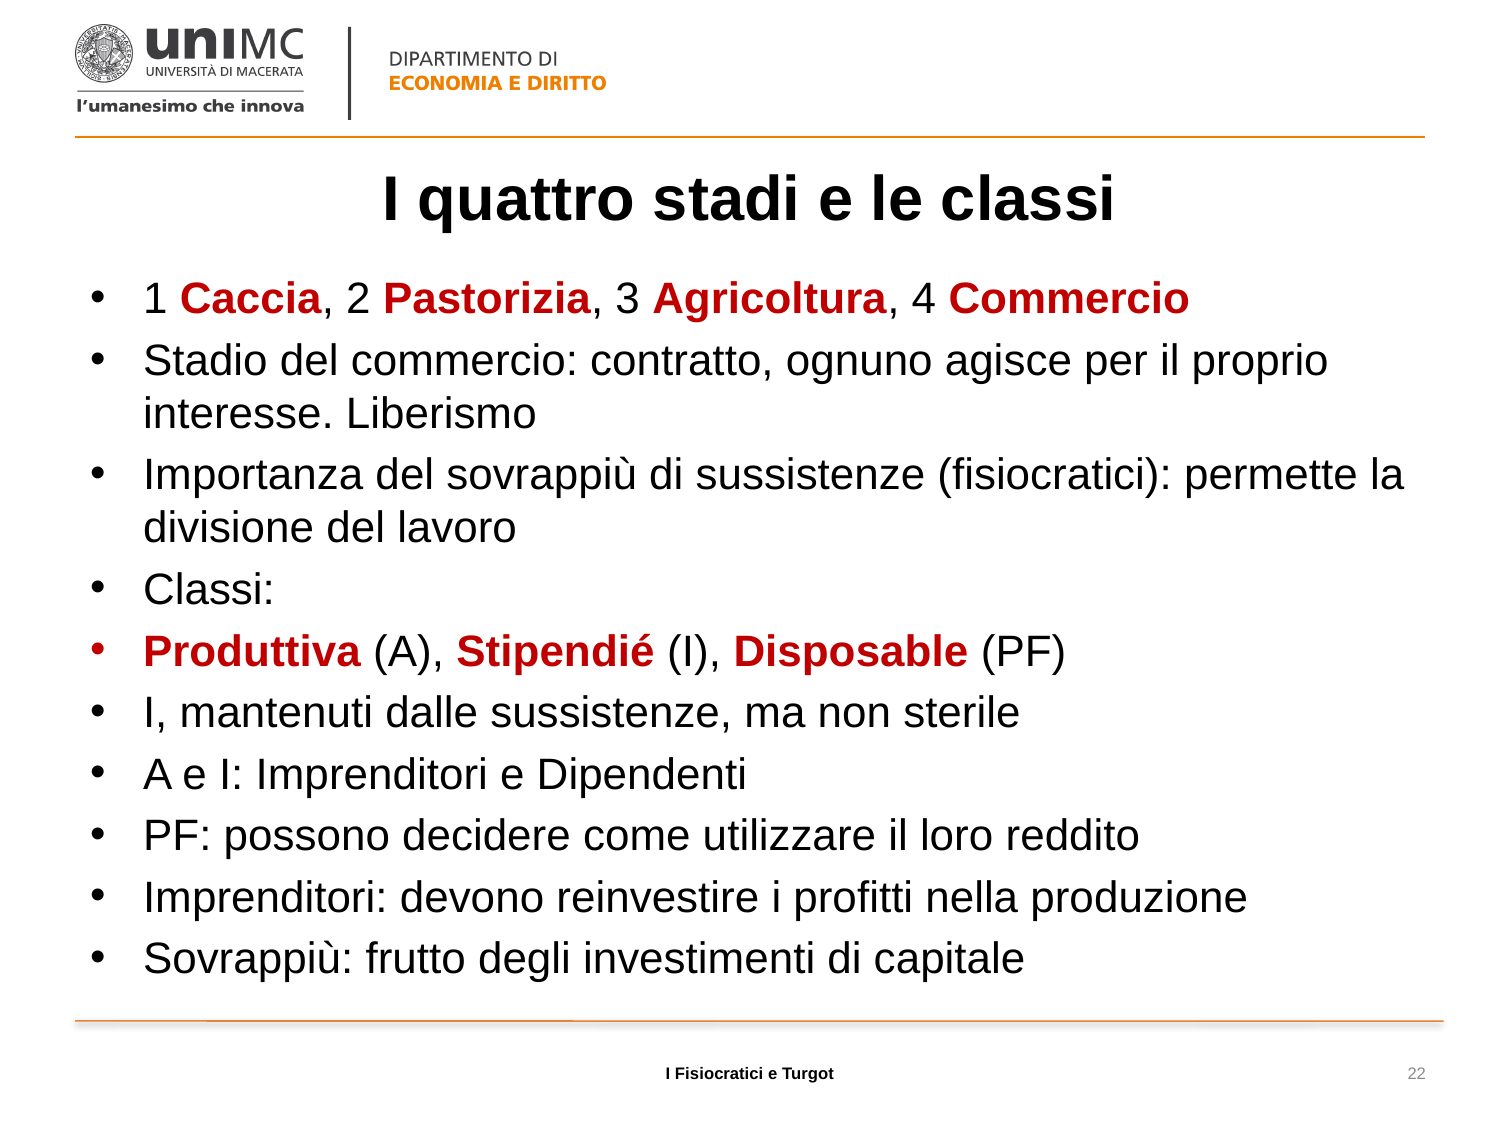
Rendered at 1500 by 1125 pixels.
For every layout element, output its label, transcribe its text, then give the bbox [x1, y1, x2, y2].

footer I Fisiocratici e Turgot [512, 1042, 988, 1103]
slide_number 22 [1091, 1042, 1442, 1103]
list 1 Caccia, 2 Pastorizia, 3 Agricoltura, 4 Commercio Stadio del commercio: contratto, ognuno agisce per il proprio interesse. Liberismo Importanza del sovrappiù di sussistenze (fisiocratici): permette la divisione del lavoro Classi: Produttiva (A), Stipendié (I), Disposable (PF) I, mantenuti dalle sussistenze, ma non sterile A e I: Imprenditori e Dipendenti PF: possono decidere come utilizzare il loro reddito Imprenditori: devono reinvestire i profitti nella produzione Sovrappiù: frutto degli investimenti di capitale [75, 262, 1425, 1005]
title I quattro stadi e le classi [75, 149, 1425, 241]
picture [75, 24, 1425, 138]
